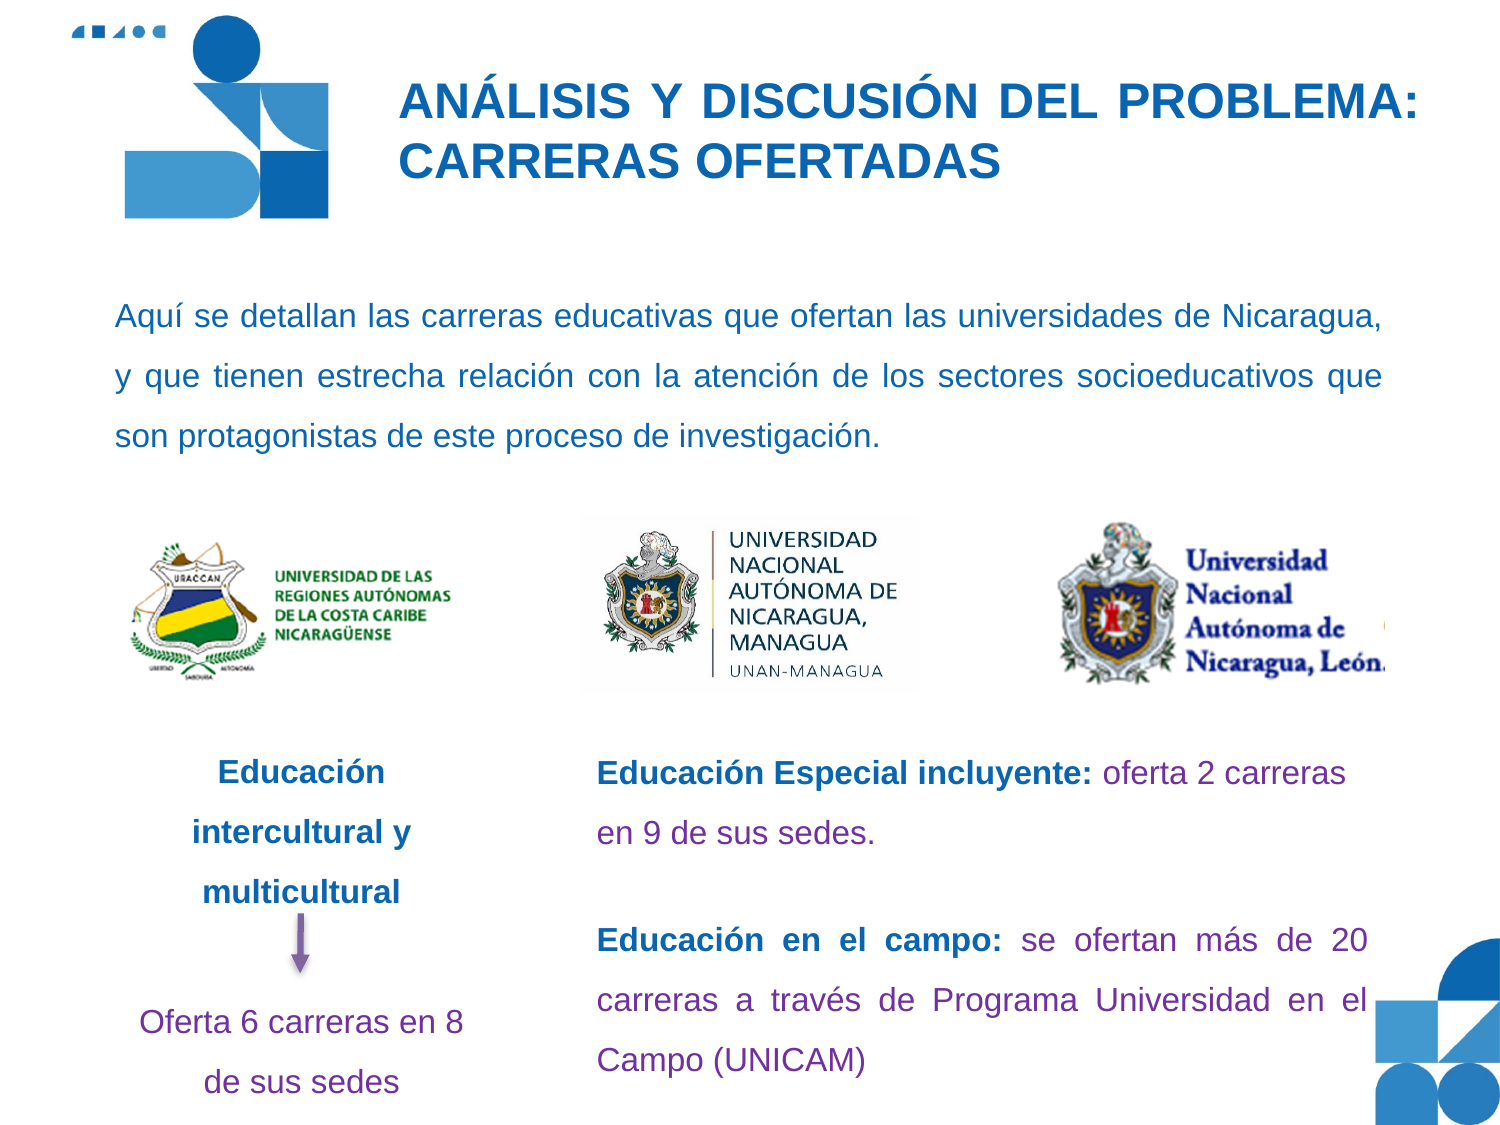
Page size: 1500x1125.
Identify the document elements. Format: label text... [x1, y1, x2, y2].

list Aquí se detallan las carreras educativas que ofertan las universidades de Nicaragua, y que tienen estrecha relación con la atención de los sectores socioeducativos que son protagonistas de este proceso de investigación. [100, 267, 1400, 480]
text_box Educación en el campo: se ofertan más de 20 carreras a través de Programa Universidad en el Campo (UNICAM) [581, 891, 1384, 1086]
title ANÁLISIS Y DISCUSIÓN DEL PROBLEMA: CARRERAS OFERTADAS [383, 61, 1436, 232]
picture [0, 0, 1500, 1125]
text_box Educación intercultural y multicultural [114, 721, 490, 919]
text_box Educación Especial incluyente: oferta 2 carreras en 9 de sus sedes. [581, 723, 1385, 859]
text_box Oferta 6 carreras en 8 de sus sedes [115, 973, 488, 1108]
